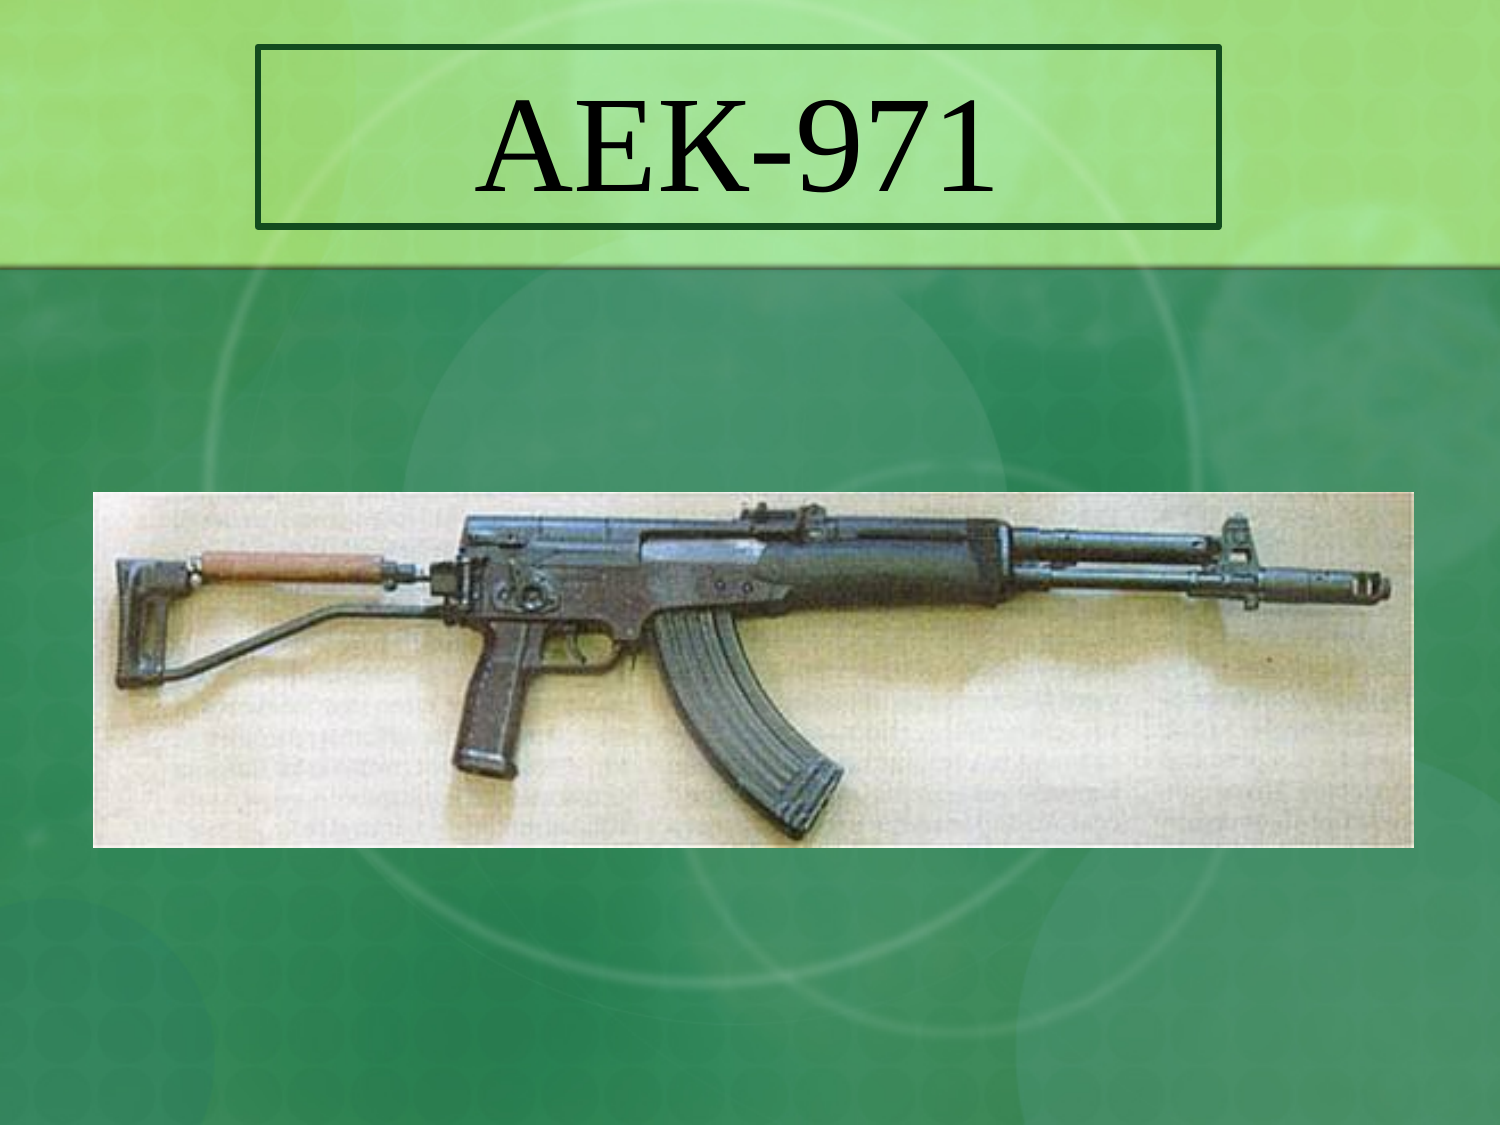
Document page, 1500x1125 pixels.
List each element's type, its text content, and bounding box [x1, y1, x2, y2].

text_box АЕК-971 [257, 46, 1219, 227]
picture [0, 0, 1500, 1125]
